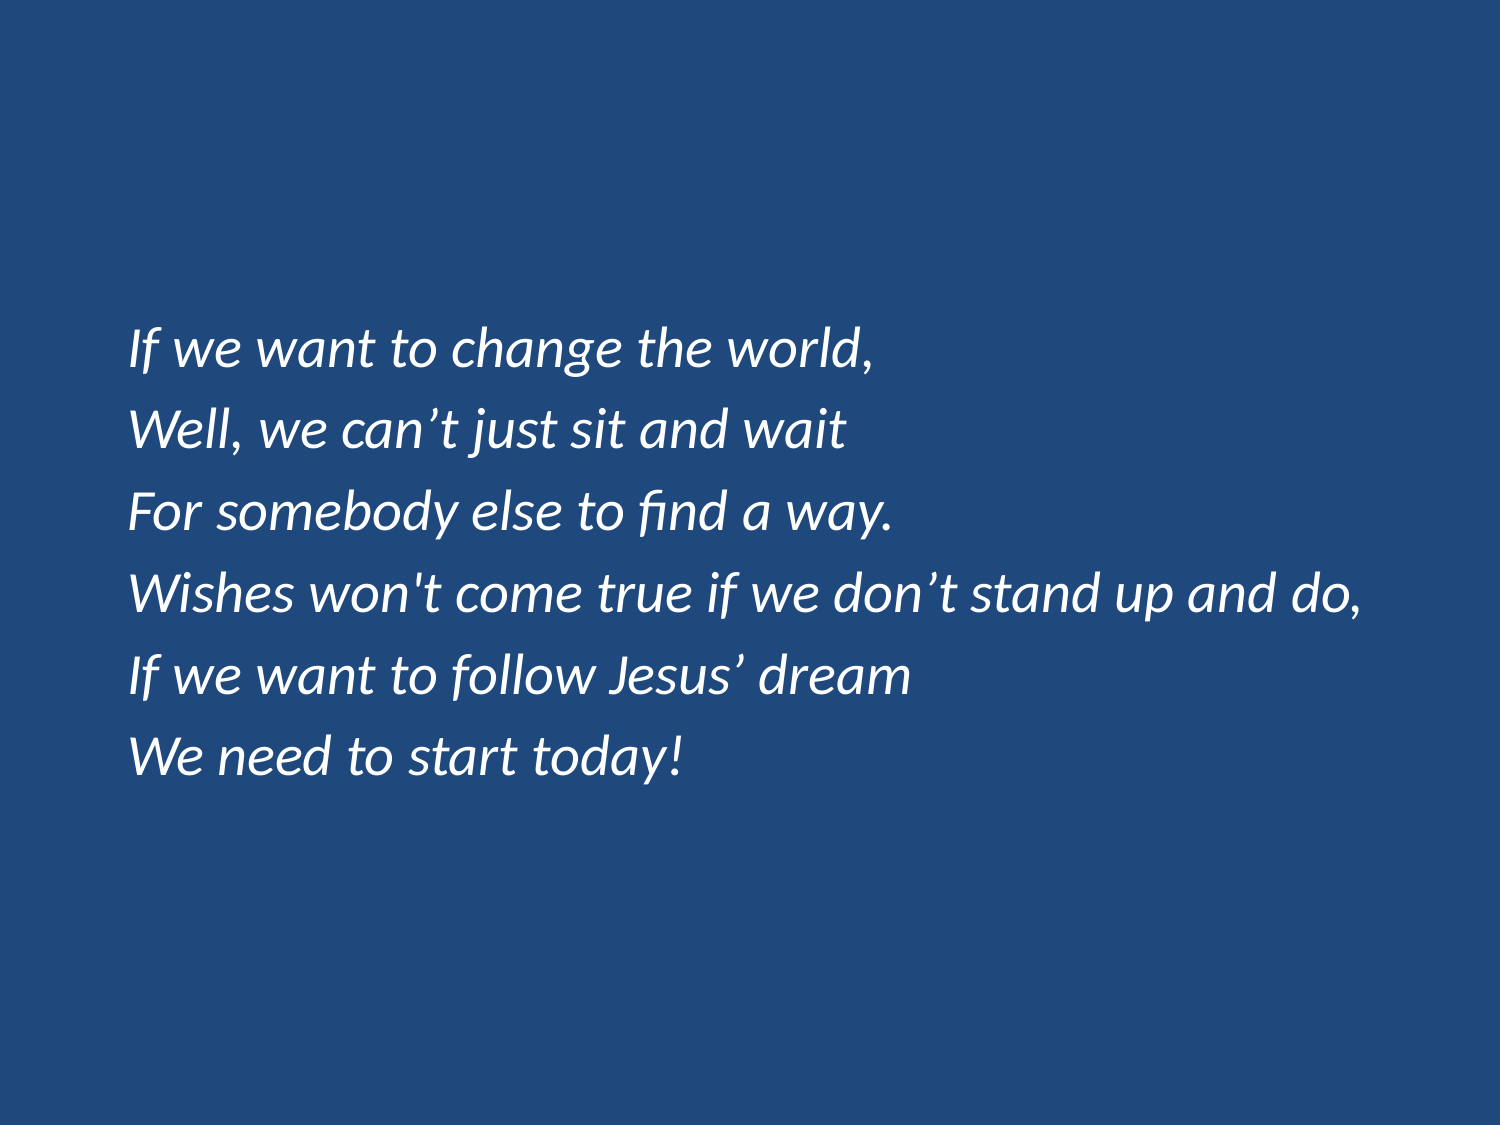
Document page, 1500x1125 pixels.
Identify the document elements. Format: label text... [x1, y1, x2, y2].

list If we want to change the world, Well, we can’t just sit and wait For somebody else to find a way. Wishes won't come true if we don’t stand up and do, If we want to follow Jesus’ dream We need to start today! [112, 301, 1471, 824]
